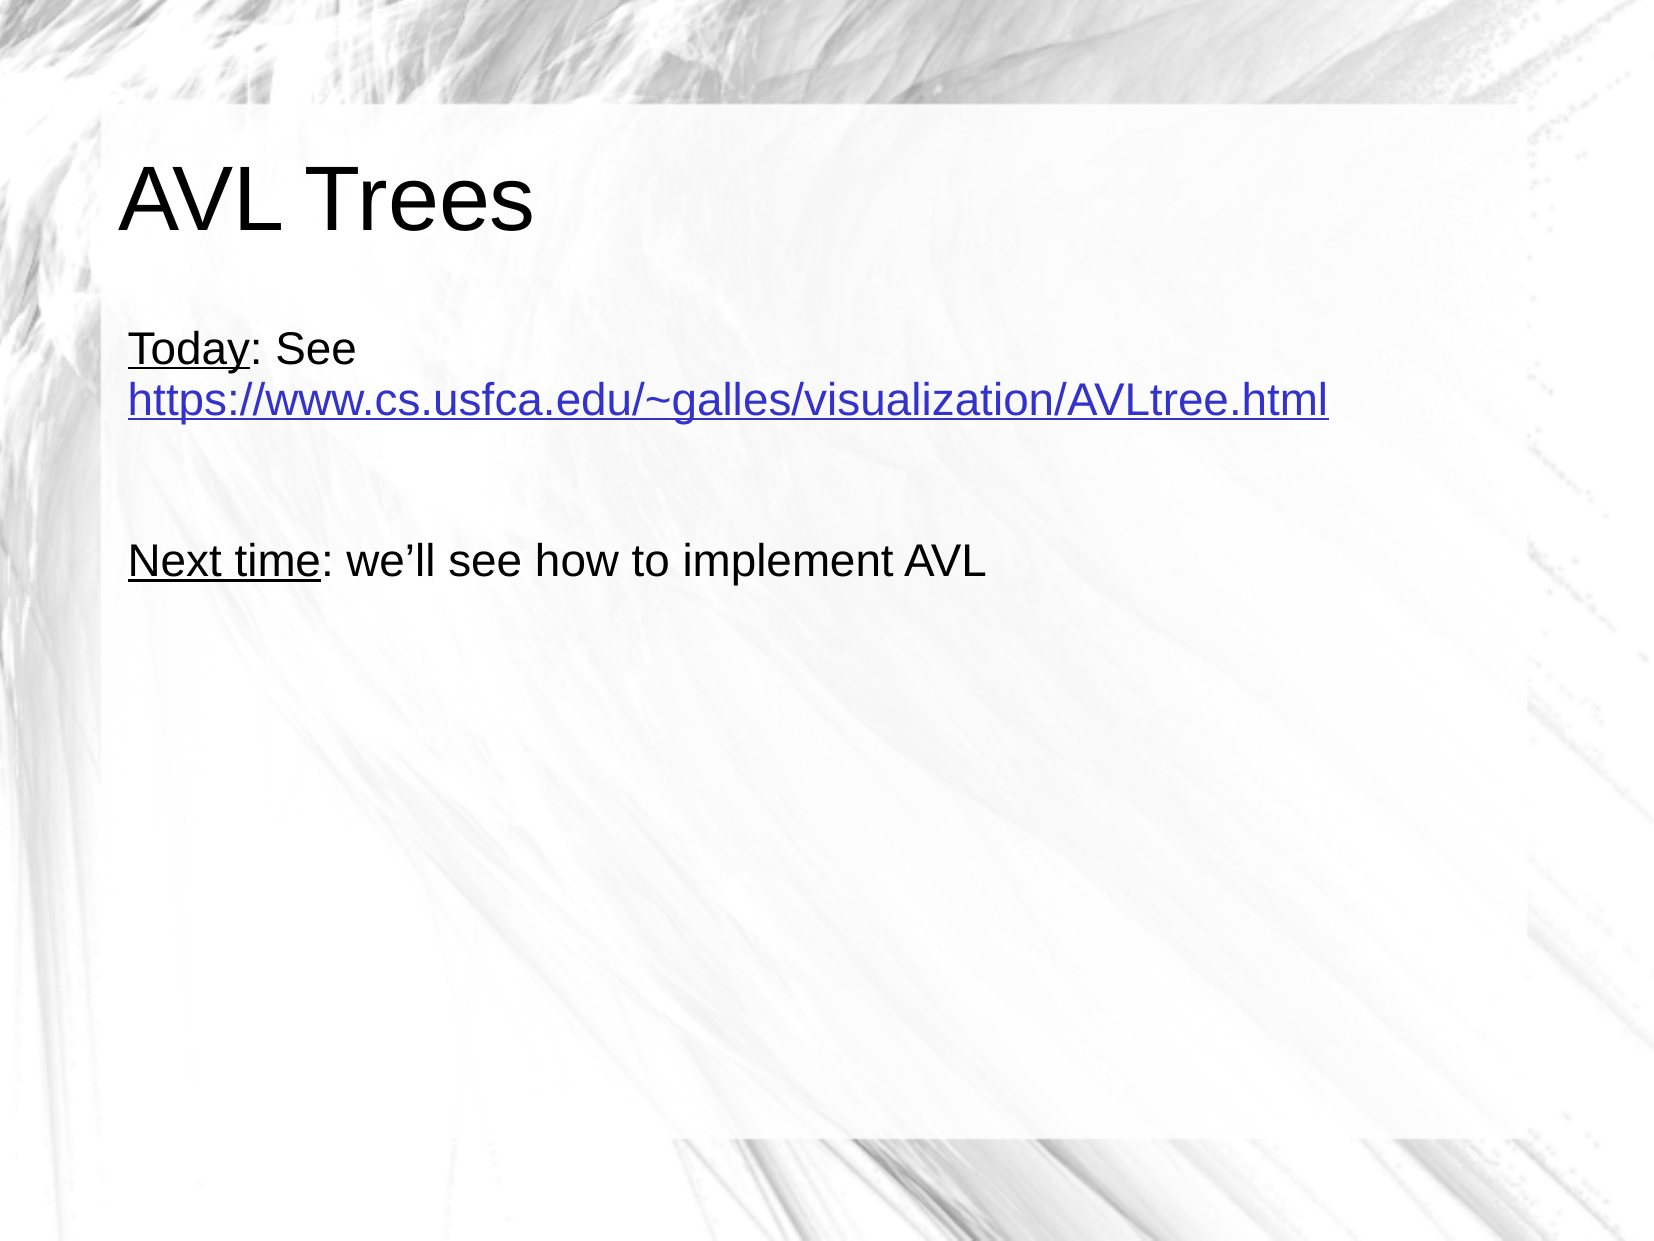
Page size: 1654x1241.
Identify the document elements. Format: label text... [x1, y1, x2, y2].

title AVL Trees [118, 93, 1506, 299]
list Today: See https://www.cs.usfca.edu/~galles/visualization/AVLtree.html Next time: we’ll see how to implement AVL [118, 319, 1571, 1109]
picture [0, 0, 1654, 1241]
